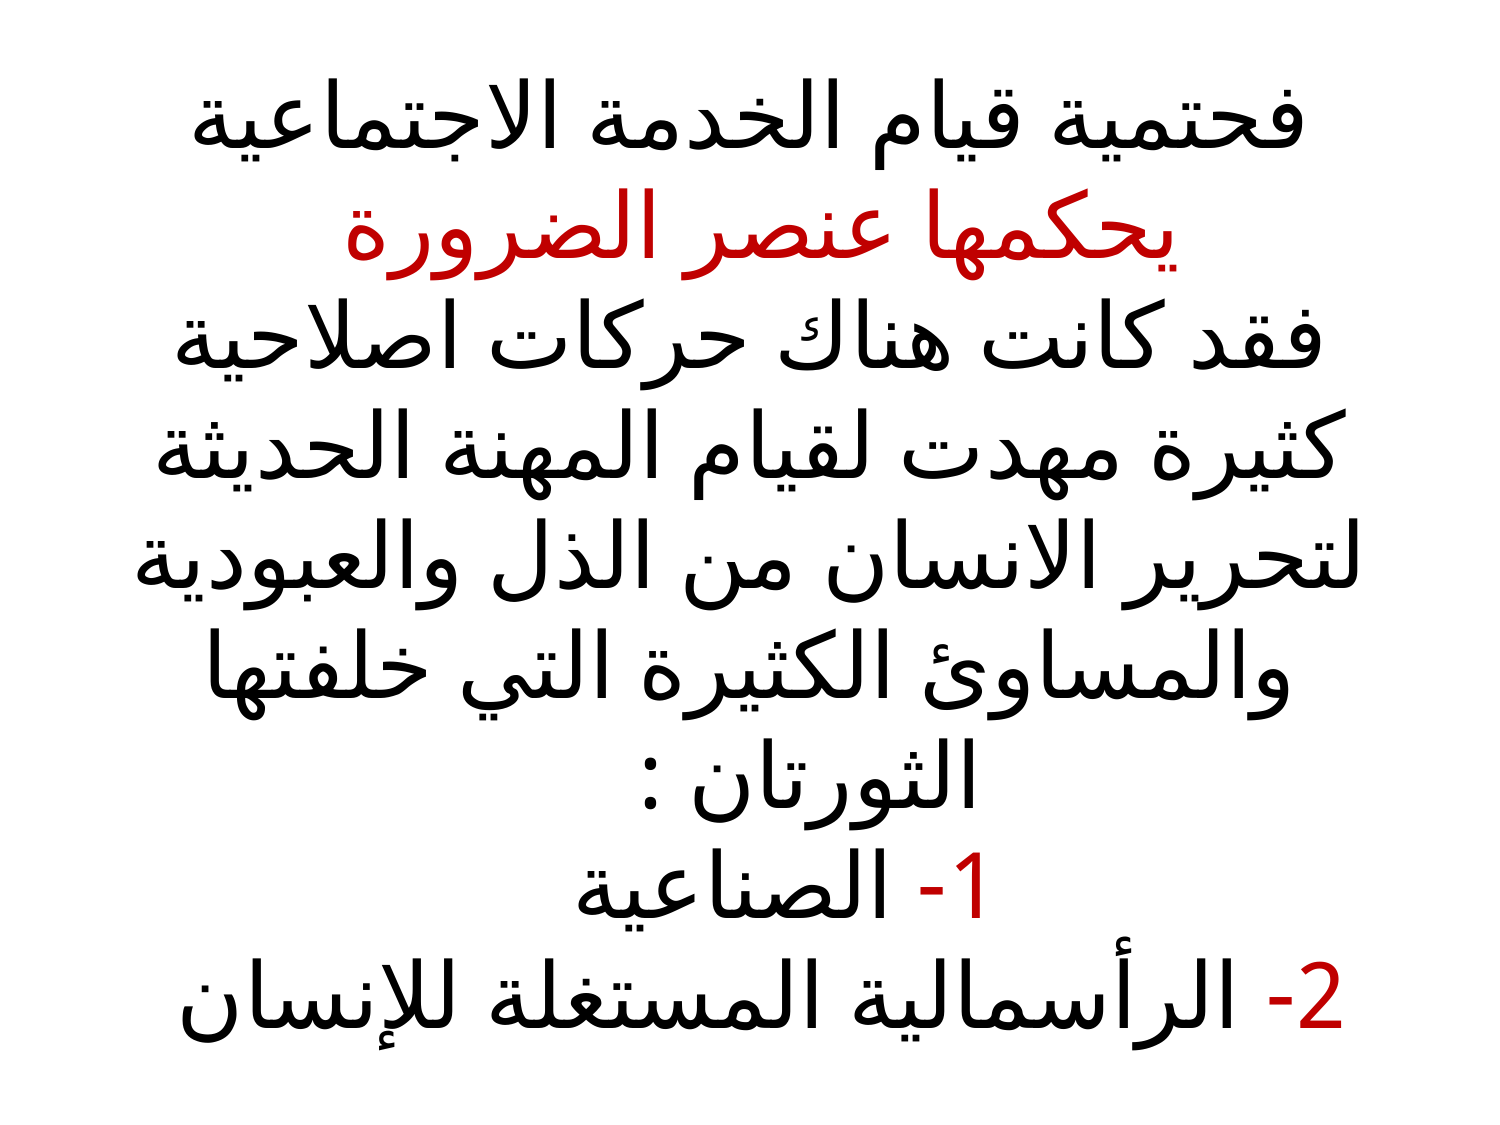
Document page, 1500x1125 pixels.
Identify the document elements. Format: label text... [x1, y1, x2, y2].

title فحتمية قيام الخدمة الاجتماعية يحكمها عنصر الضرورة فقد كانت هناك حركات اصلاحية كثيرة مهدت لقيام المهنة الحديثة لتحرير الانسان من الذل والعبودية والمساوئ الكثيرة التي خلفتها الثورتان : 1- الصناعية 2- الرأسمالية المستغلة للإنسان [75, 45, 1425, 1059]
